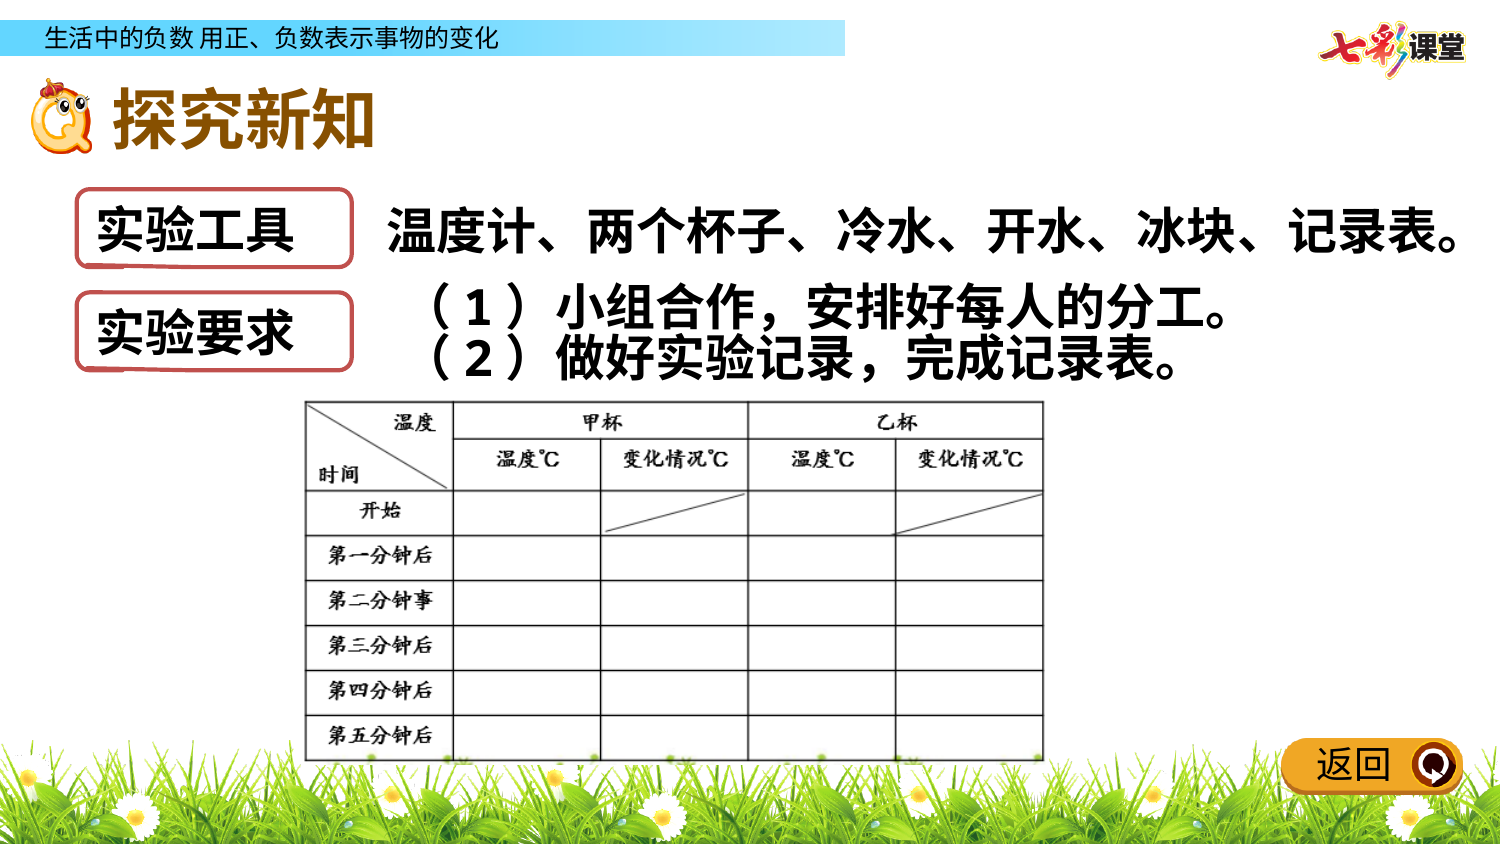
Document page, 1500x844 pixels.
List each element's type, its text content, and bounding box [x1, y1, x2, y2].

text_box （2）做好实验记录，完成记录表。 [386, 318, 1289, 394]
text_box （1）小组合作，安排好每人的分工。 [386, 268, 1337, 343]
picture [1316, 20, 1468, 80]
text_box 探究新知 [100, 72, 404, 164]
text_box 实验要求 [74, 290, 354, 373]
picture [31, 78, 92, 154]
text_box 实验工具 [74, 187, 354, 270]
picture [0, 396, 1500, 844]
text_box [1281, 733, 1464, 795]
text_box 温度计、两个杯子、冷水、开水、冰块、记录表。 [371, 192, 1483, 268]
